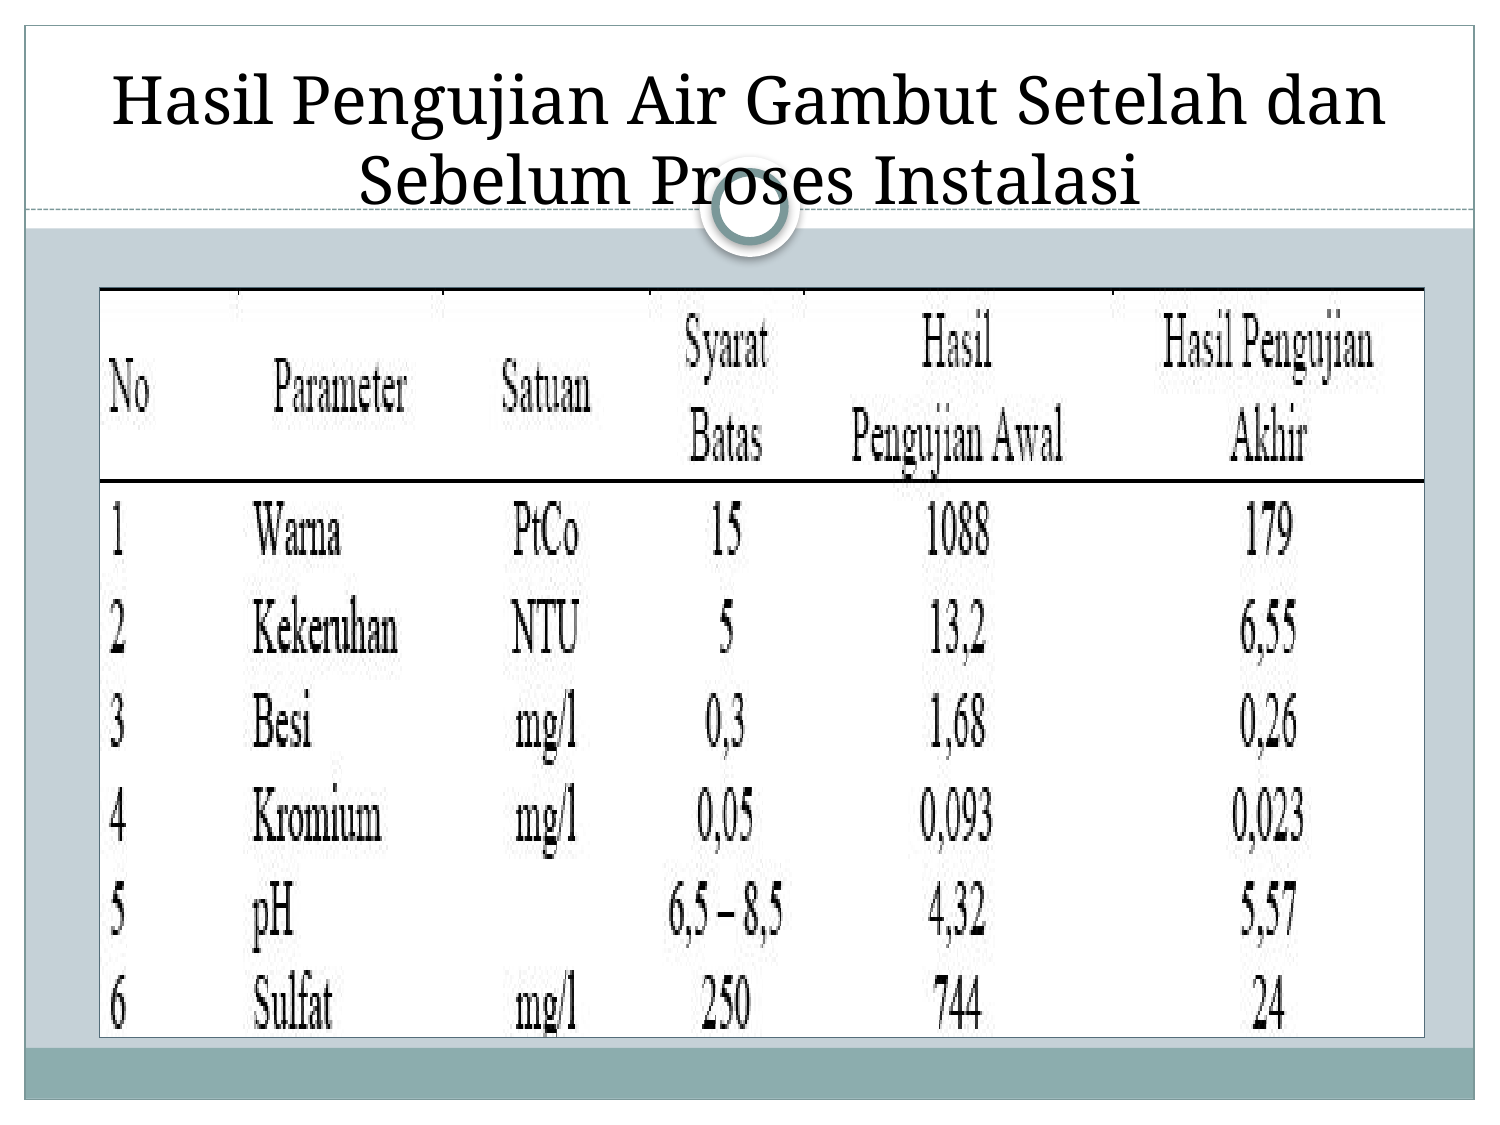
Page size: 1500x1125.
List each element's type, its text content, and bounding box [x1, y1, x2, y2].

title Hasil Pengujian Air Gambut Setelah dan Sebelum Proses Instalasi [75, 50, 1425, 225]
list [99, 287, 1426, 1038]
